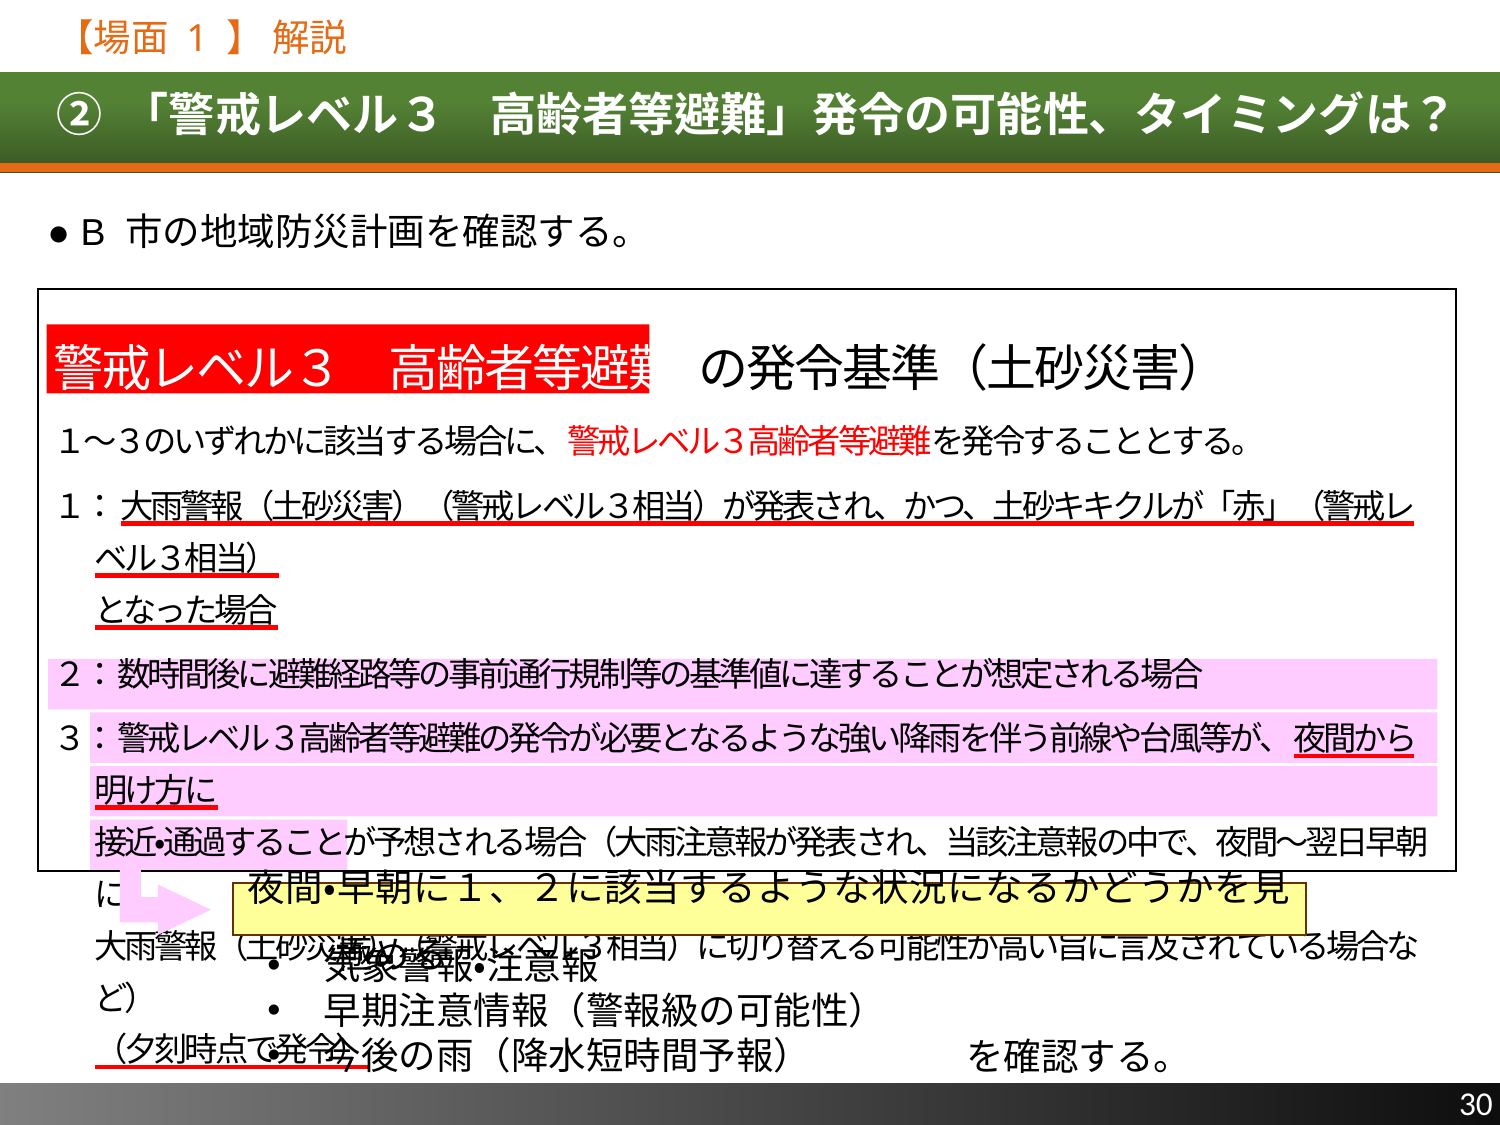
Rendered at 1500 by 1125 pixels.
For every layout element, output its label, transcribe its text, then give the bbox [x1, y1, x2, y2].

text_box 警戒レベル３ 高齢者等避難 の発令基準（土砂災害） １～３のいずれかに該当する場合に、警戒レベル３高齢者等避難を発令することとする。 １： 大雨警報（土砂災害）（警戒レベル３相当）が発表され、かつ、土砂キキクルが「赤」（警戒レベル３相当） となった場合 ２： 数時間後に避難経路等の事前通行規制等の基準値に達することが想定される場合 ３： 警戒レベル３高齢者等避難の発令が必要となるような強い降雨を伴う前線や台風等が、夜間から明け方に 接近・通過することが予想される場合（大雨注意報が発表され、当該注意報の中で、夜間～翌日早朝に 大雨警報（土砂災害）（警戒レベル３相当）に切り替える可能性が高い旨に言及されている場合など） （夕刻時点で発令） [37, 288, 1457, 872]
text_box を確認する。 [951, 1025, 1206, 1086]
text_box ● B 市の地域防災計画を確認する。 [32, 200, 665, 260]
slide_number 30 [1170, 1072, 1500, 1125]
title ② 「警戒レベル３ 高齢者等避難」発令の可能性、タイミングは？ [41, 59, 1500, 173]
text_box 【場面 1 】 解説 [41, 11, 1336, 57]
text_box [118, 882, 214, 937]
text_box [119, 869, 142, 923]
text_box 気象警報・注意報 早期注意情報（警報級の可能性） 今後の雨（降水短時間予報） [252, 934, 1003, 1085]
text_box 夜間・早朝に１、２に該当するような状況になるかどうかを見極める [232, 882, 1307, 936]
